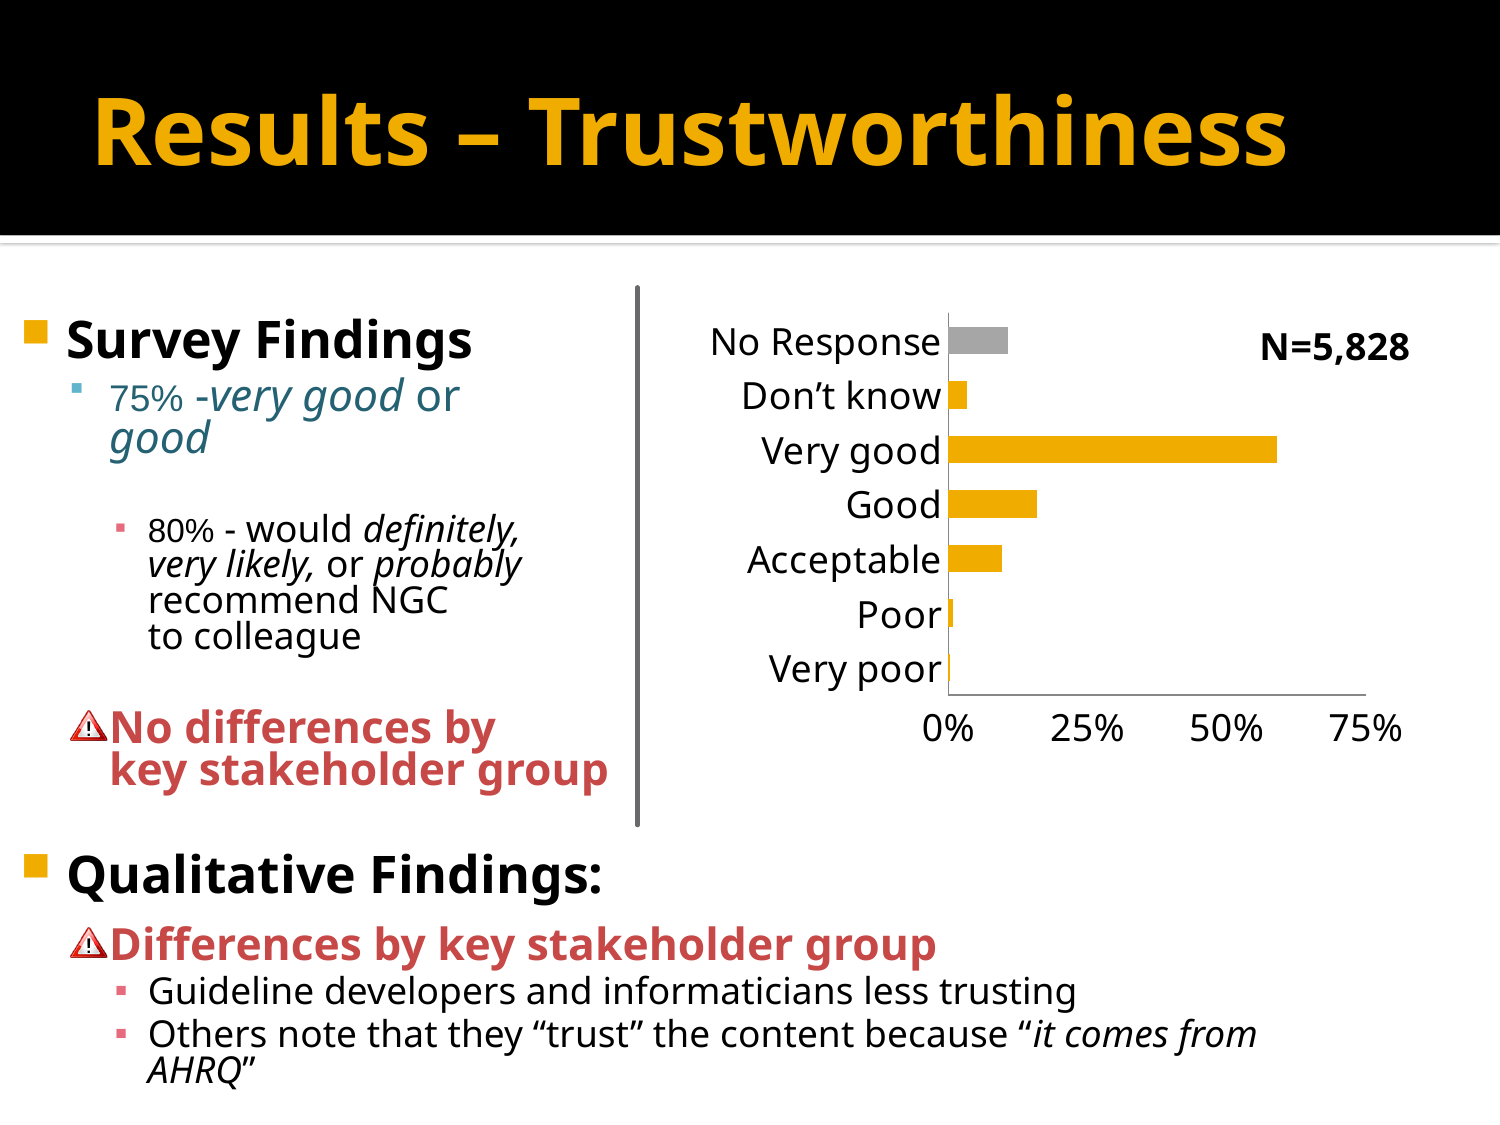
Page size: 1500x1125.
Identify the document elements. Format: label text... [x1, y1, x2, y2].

list Survey Findings 75% -very good or good 80% - would definitely, very likely, or probably recommend NGC to colleague No differences by key stakeholder group Qualitative Findings: Differences by key stakeholder group Guideline developers and informaticians less trusting Others note that they “trust” the content because “it comes from AHRQ” [0, 303, 1363, 1100]
chart [612, 287, 1485, 826]
picture [69, 926, 108, 958]
title Results – Trustworthiness [75, 24, 1425, 231]
picture [69, 709, 108, 741]
